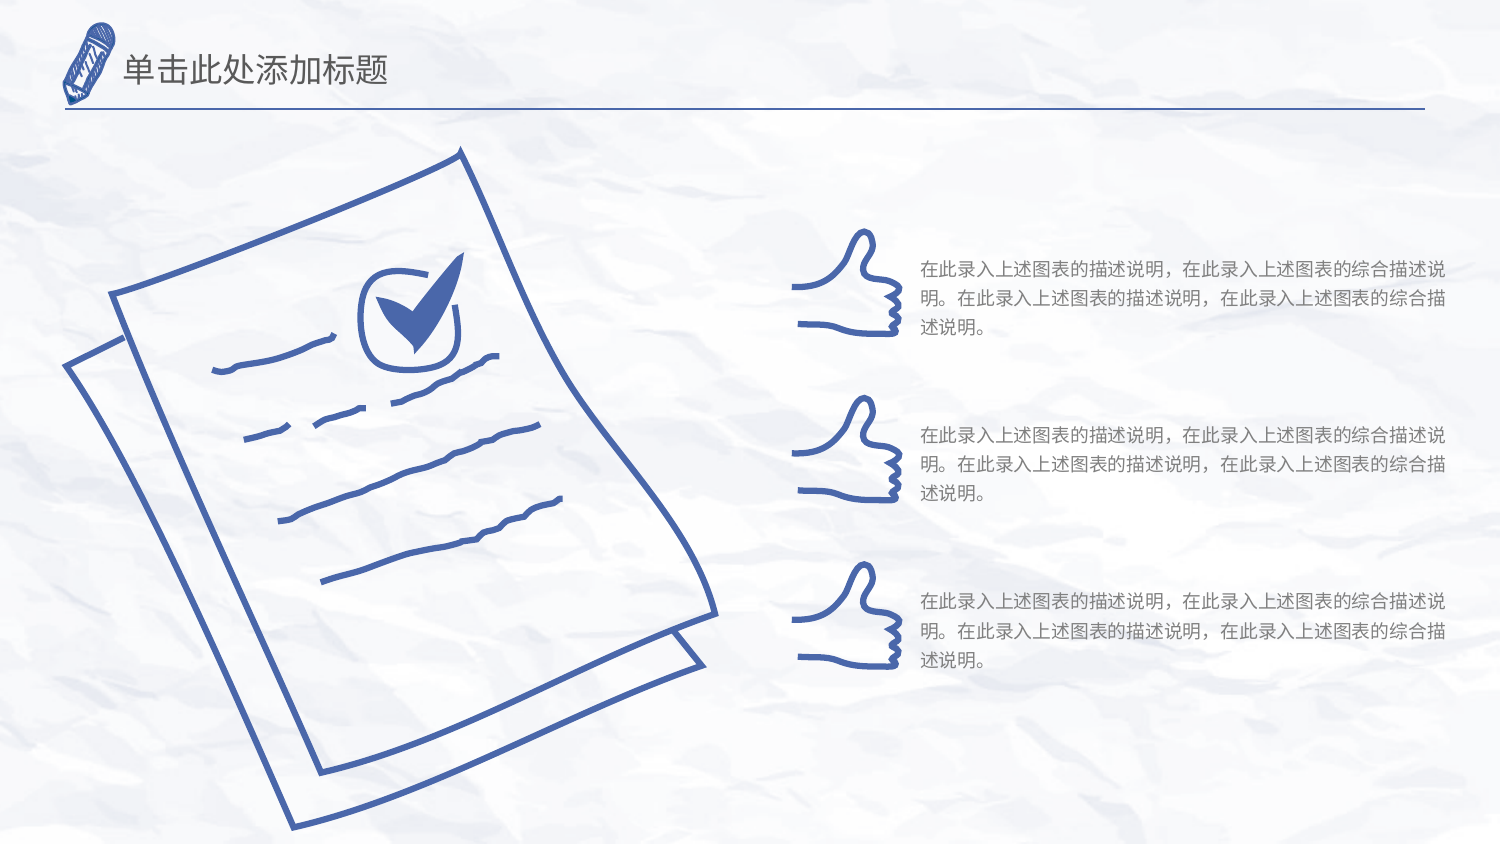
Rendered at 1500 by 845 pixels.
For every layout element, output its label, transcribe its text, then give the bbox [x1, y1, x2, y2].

text_box 在此录入上述图表的描述说明，在此录入上述图表的综合描述说明。在此录入上述图表的描述说明，在此录入上述图表的综合描述说明。 [915, 412, 1458, 539]
text_box [791, 564, 900, 667]
text_box [791, 397, 900, 501]
text_box [791, 231, 900, 334]
text_box 在此录入上述图表的描述说明，在此录入上述图表的综合描述说明。在此录入上述图表的描述说明，在此录入上述图表的综合描述说明。 [915, 245, 1458, 372]
text_box 在此录入上述图表的描述说明，在此录入上述图表的综合描述说明。在此录入上述图表的描述说明，在此录入上述图表的综合描述说明。 [915, 578, 1458, 705]
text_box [96, 173, 684, 802]
